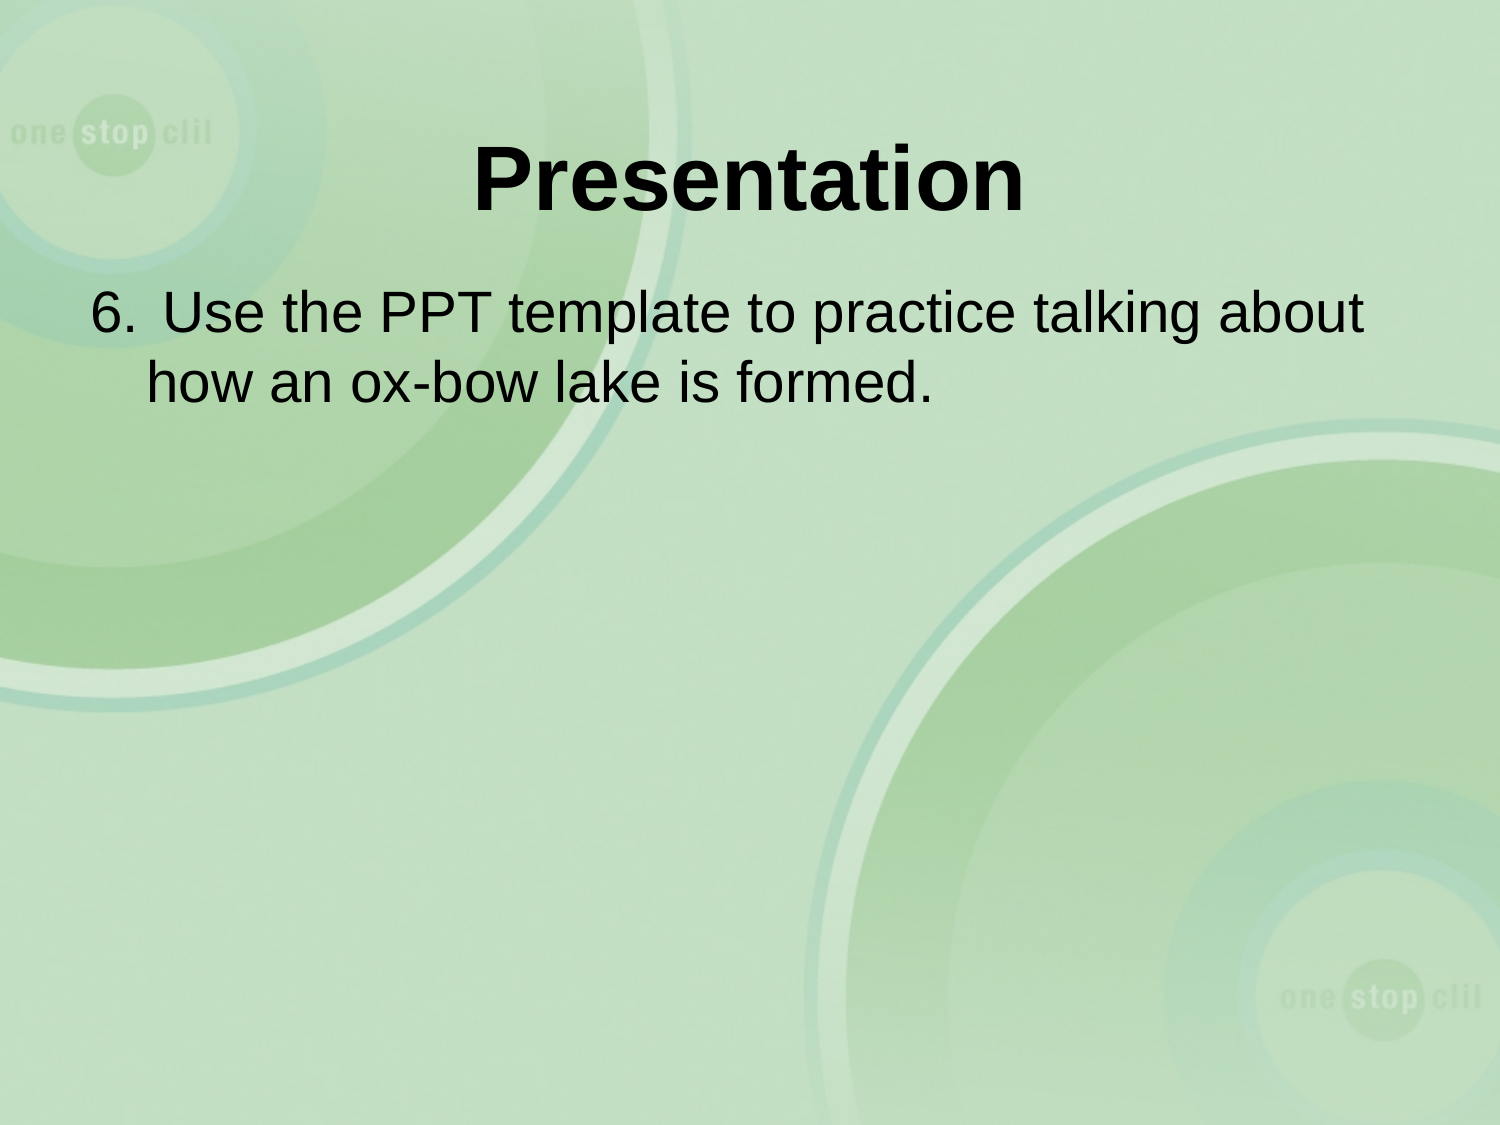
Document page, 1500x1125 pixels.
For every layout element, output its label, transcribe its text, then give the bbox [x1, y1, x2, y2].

list 6. Use the PPT template to practice talking about how an ox-bow lake is formed. [75, 267, 1425, 1010]
picture [0, 0, 1500, 1125]
title Presentation [75, 79, 1425, 267]
